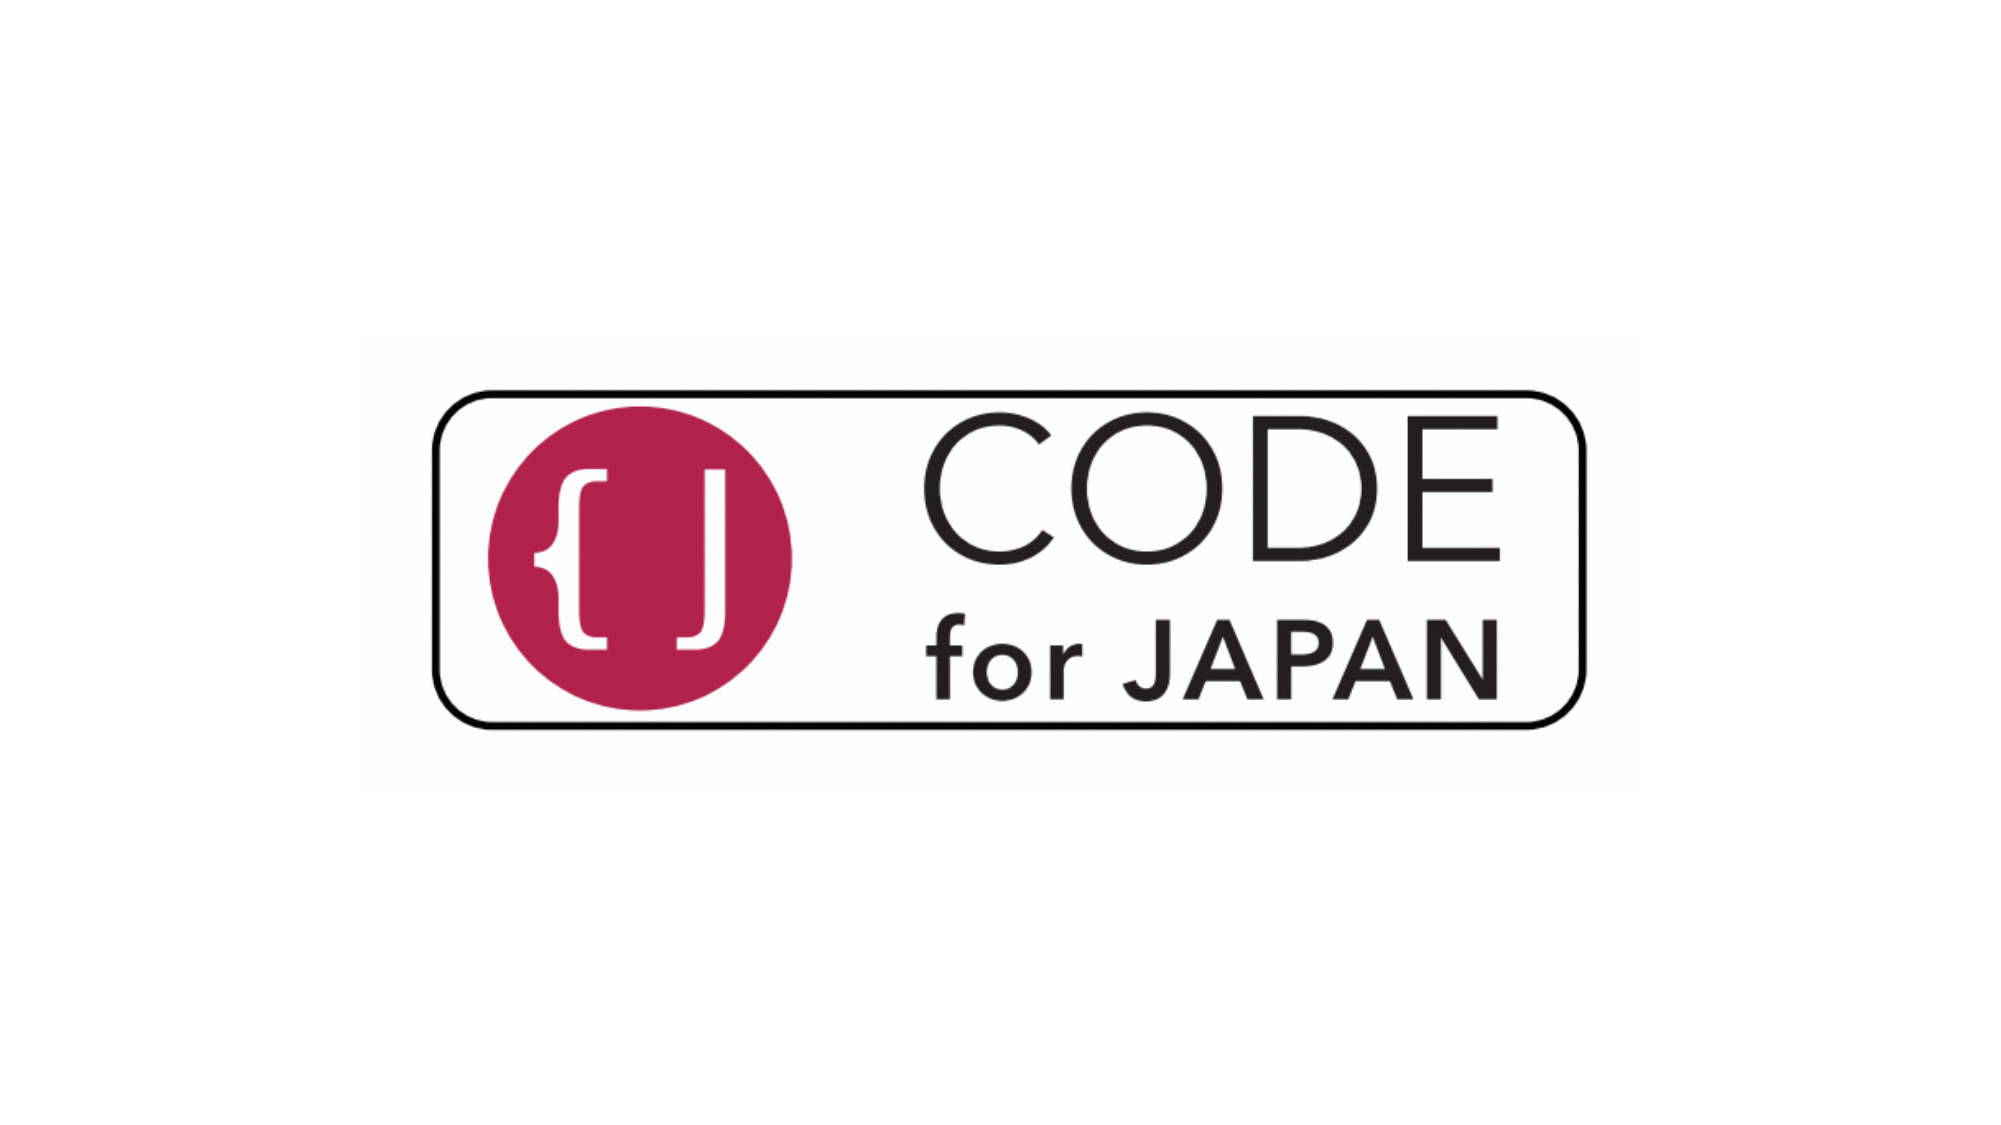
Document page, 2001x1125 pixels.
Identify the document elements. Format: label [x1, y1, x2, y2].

picture [360, 336, 1640, 789]
